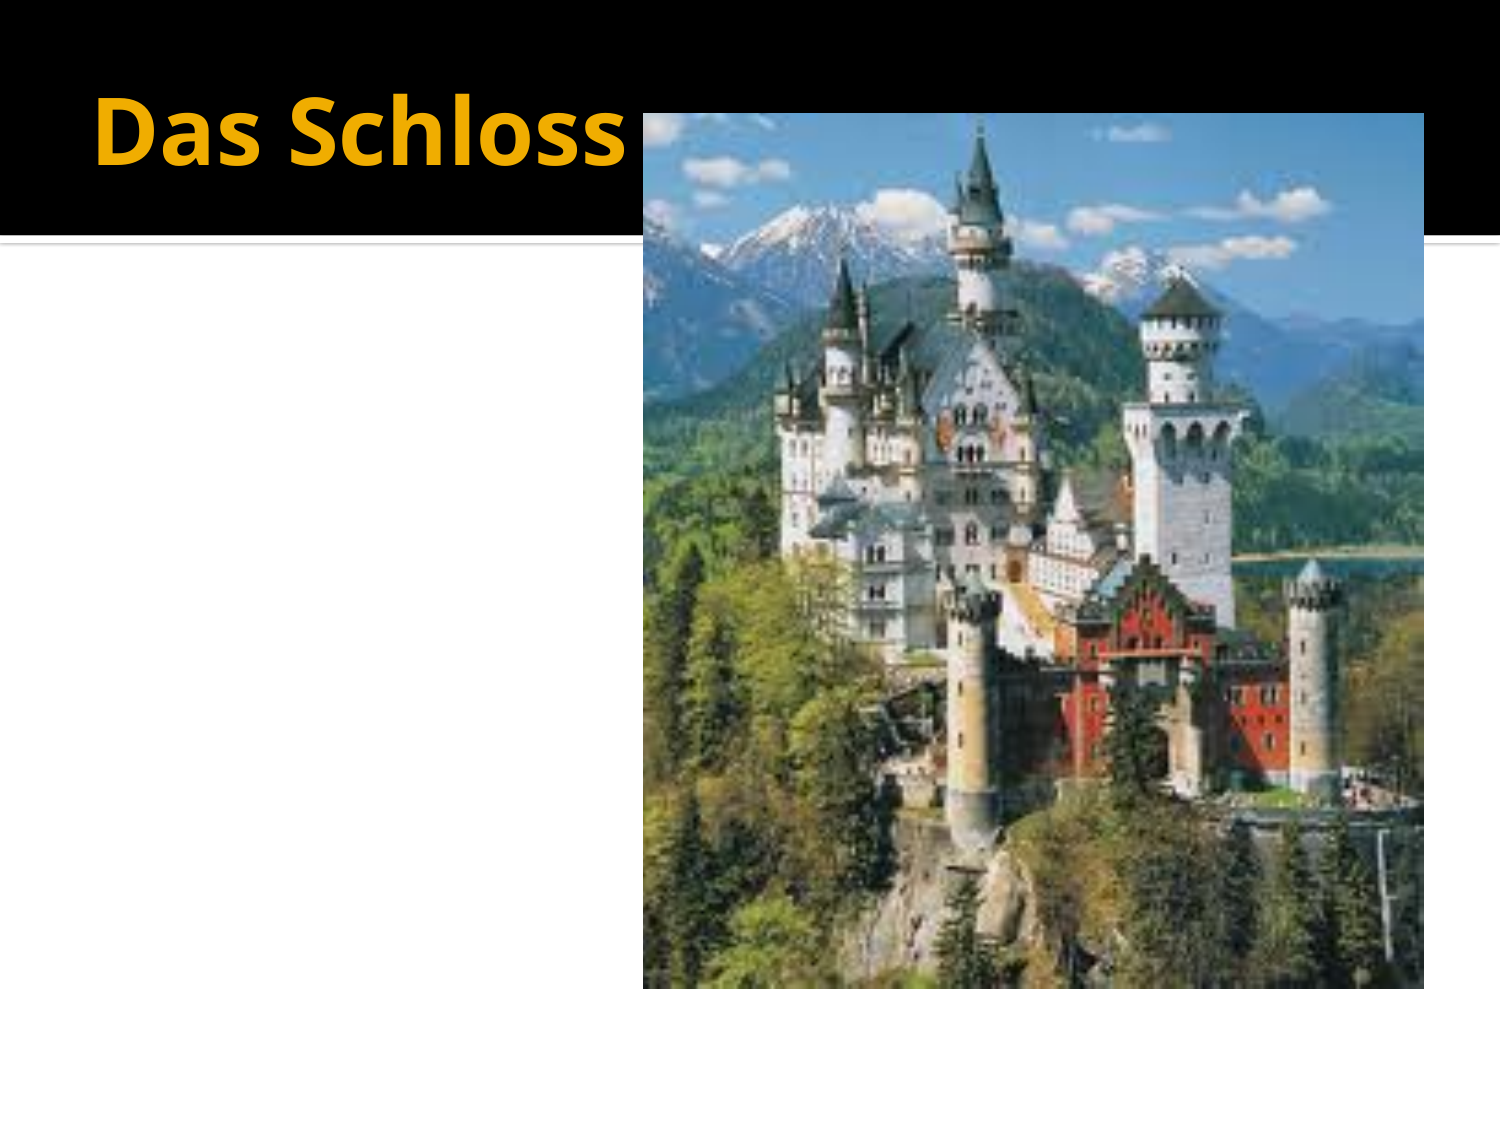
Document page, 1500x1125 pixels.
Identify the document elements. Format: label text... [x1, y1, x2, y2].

title Das Schloss [75, 24, 1425, 231]
picture [643, 113, 1424, 989]
